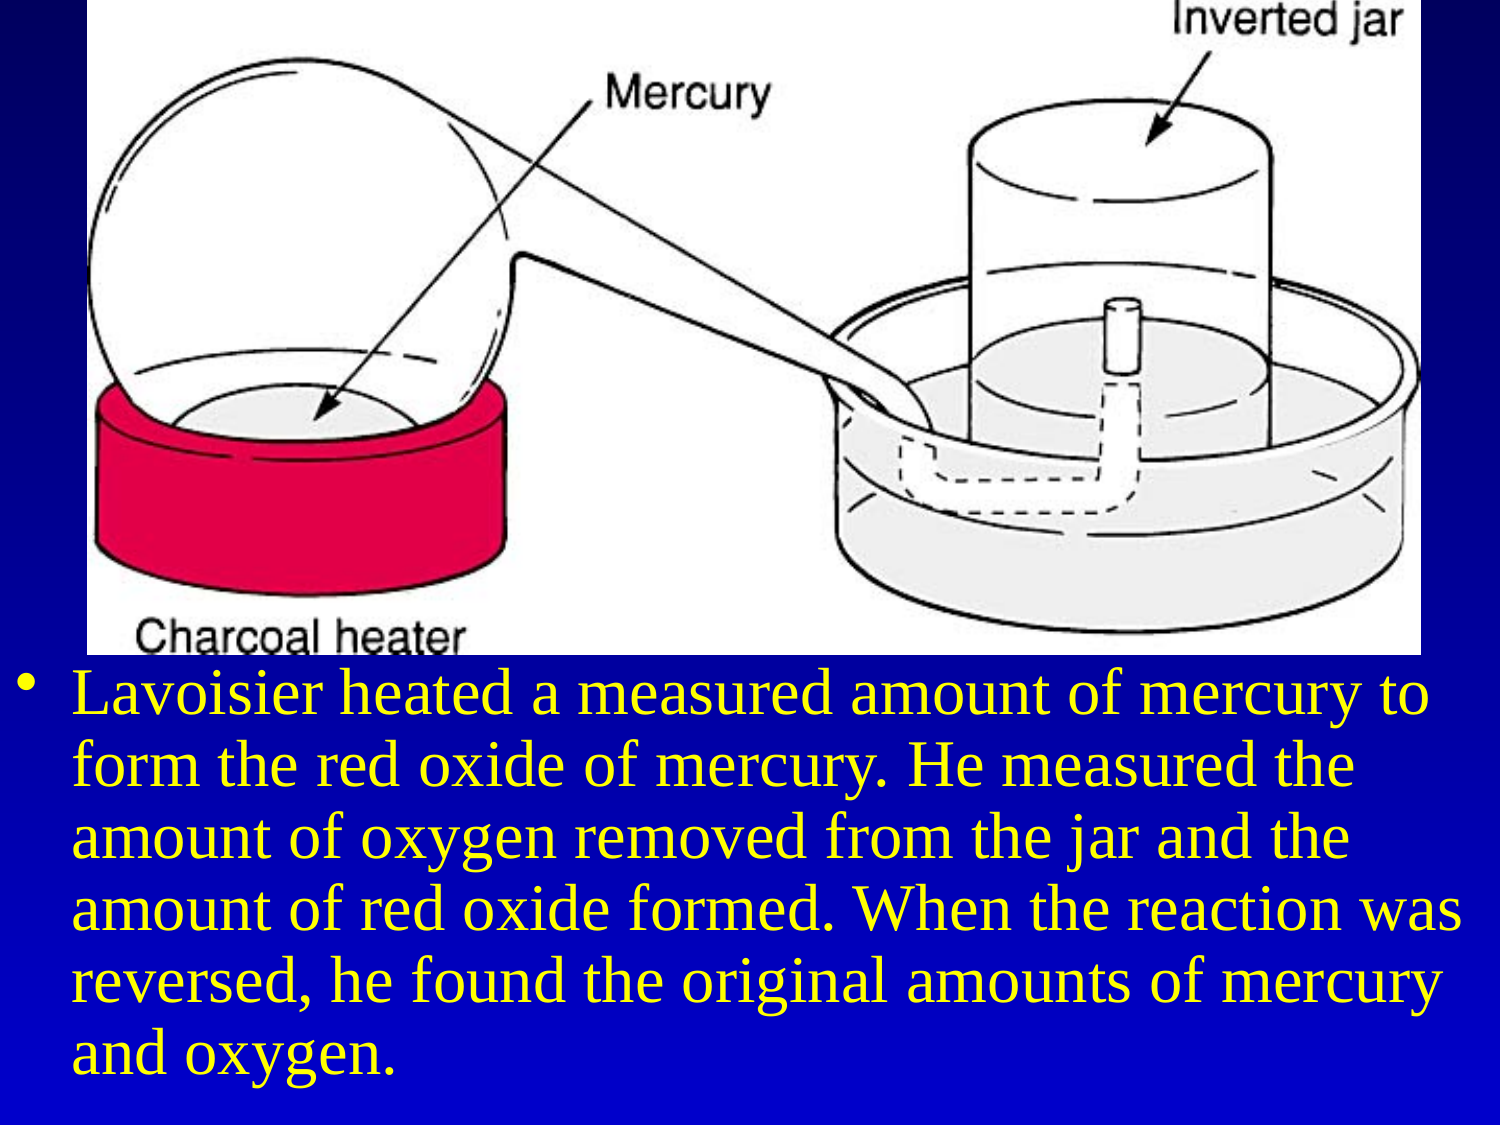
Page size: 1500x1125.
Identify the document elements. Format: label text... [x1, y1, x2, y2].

picture [87, 0, 1422, 655]
list Lavoisier heated a measured amount of mercury to form the red oxide of mercury. He measured the amount of oxygen removed from the jar and the amount of red oxide formed. When the reaction was reversed, he found the original amounts of mercury and oxygen. [0, 649, 1500, 1125]
